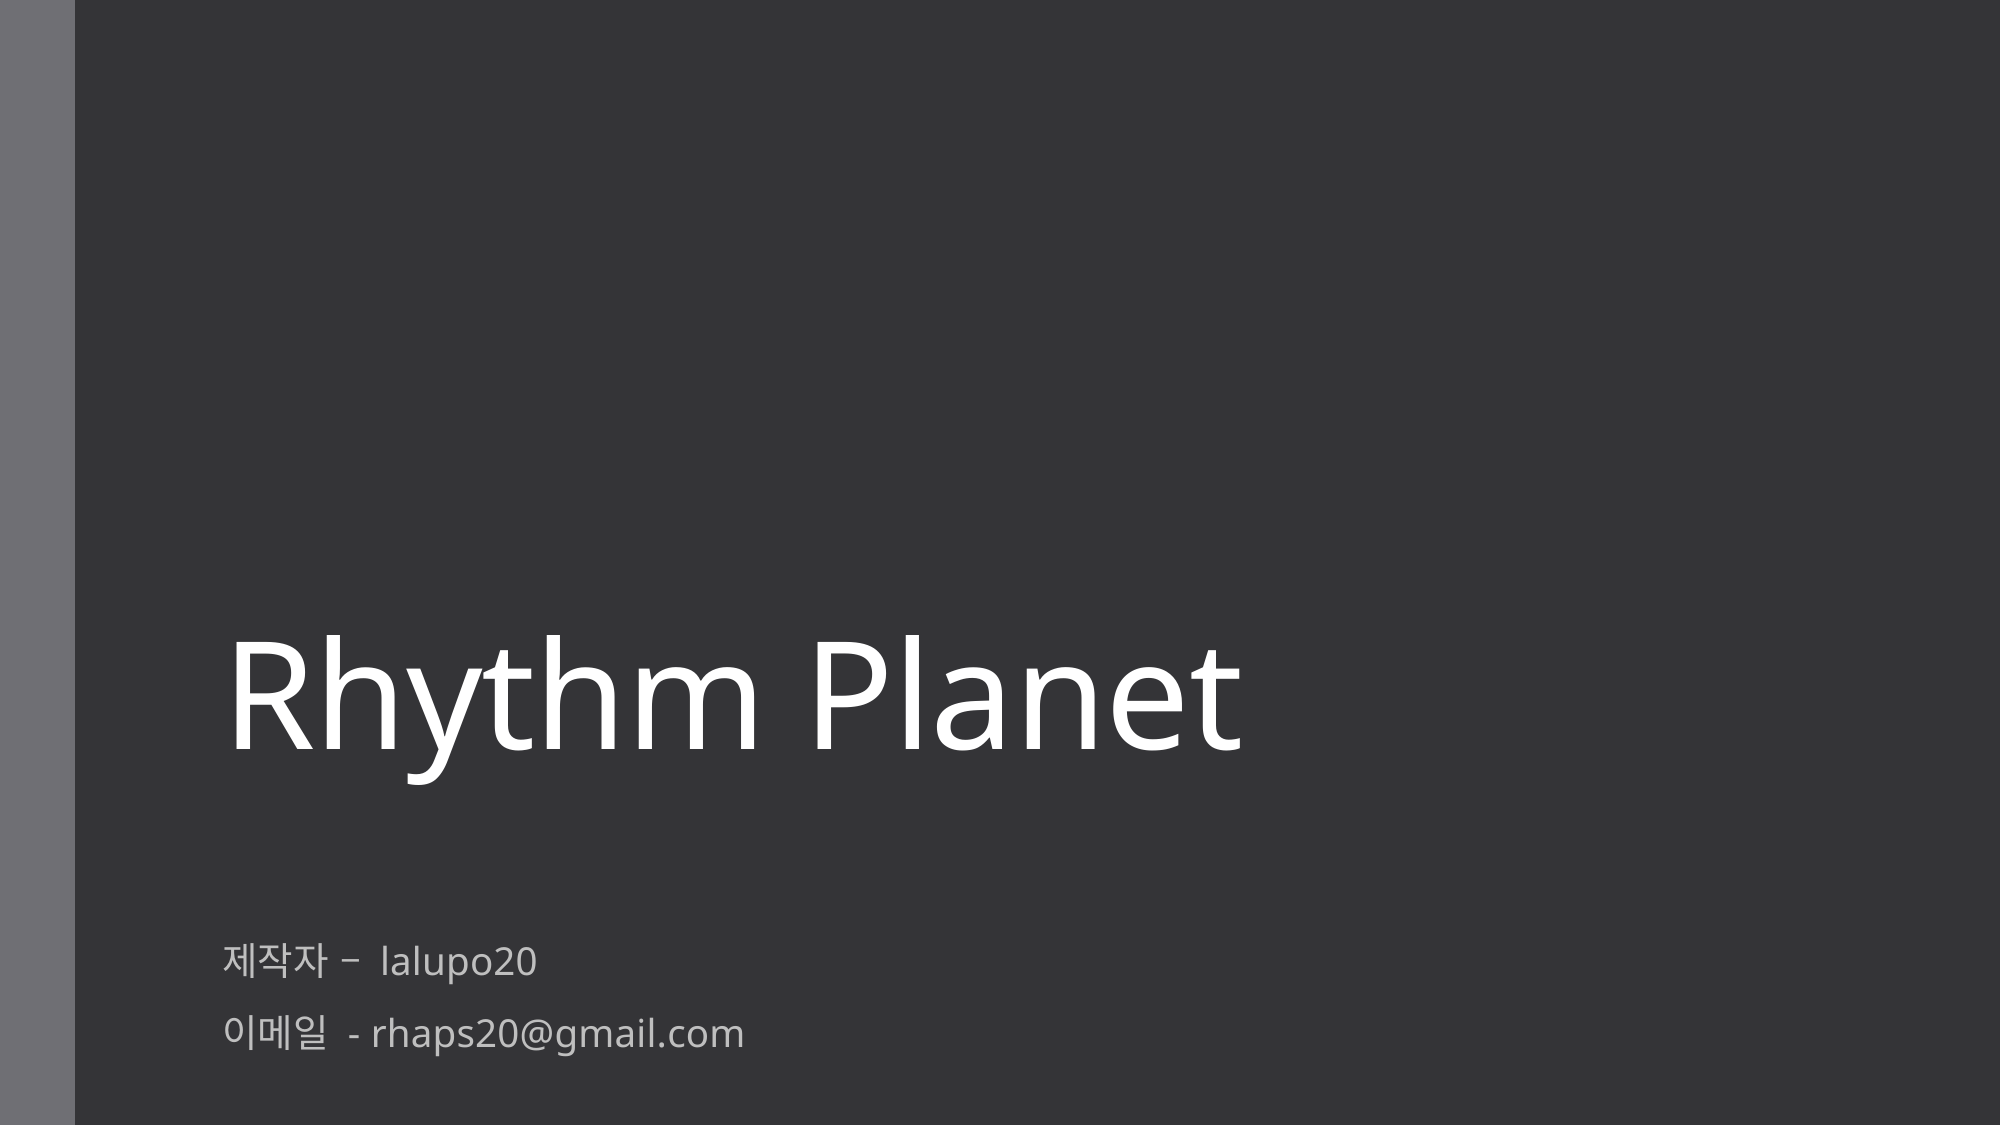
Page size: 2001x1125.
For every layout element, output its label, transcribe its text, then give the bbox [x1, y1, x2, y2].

title Rhythm Planet [206, 124, 1752, 787]
subtitle 제작자 – lalupo20 이메일 - rhaps20@gmail.com [206, 787, 1752, 1065]
